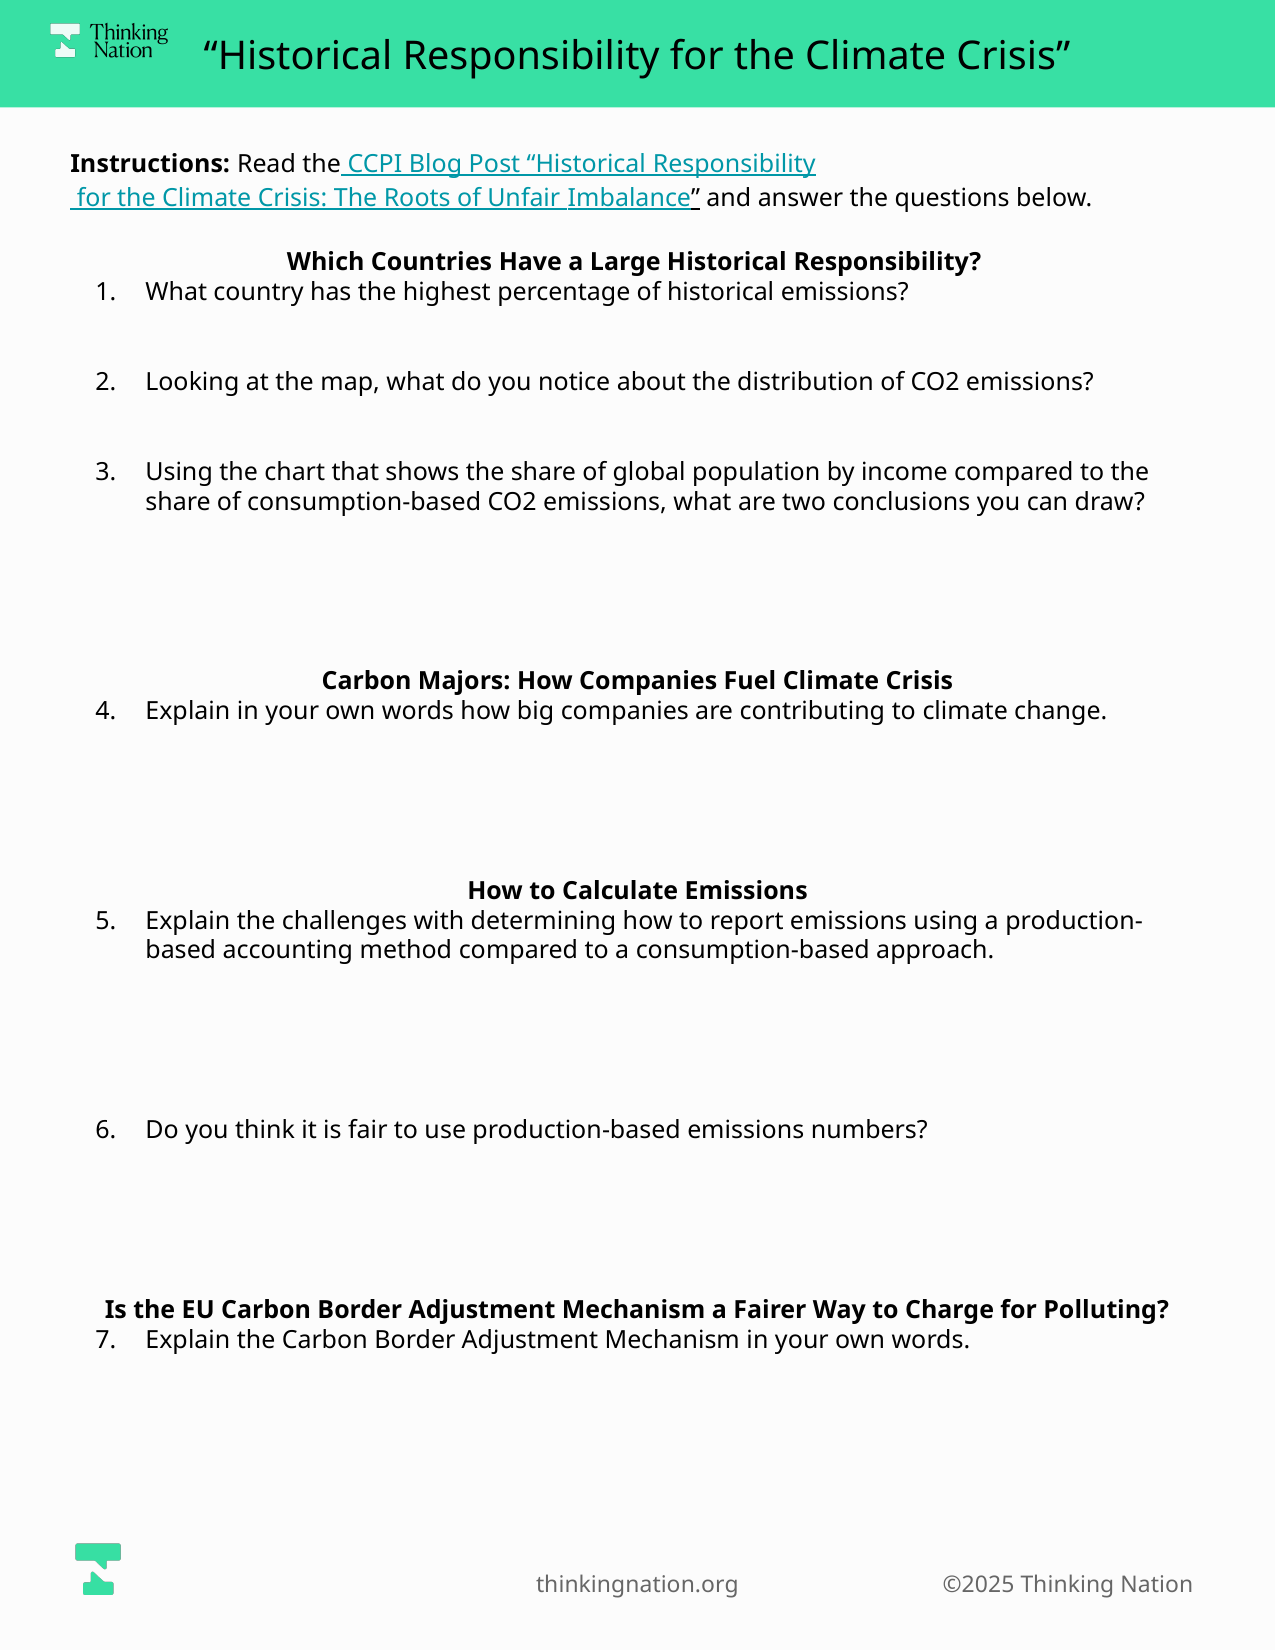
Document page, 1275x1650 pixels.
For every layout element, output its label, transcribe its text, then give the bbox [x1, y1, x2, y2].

picture [36, 12, 172, 69]
text_box ©2025 Thinking Nation [907, 1553, 1210, 1605]
text_box thinkingnation.org [486, 1553, 789, 1605]
text_box Instructions: Read the CCPI Blog Post “Historical Responsibility for the Climate Crisis: The Roots of Unfair Imbalance” and answer the questions below. Which Countries Have a Large Historical Responsibility? What country has the highest percentage of historical emissions? Looking at the map, what do you notice about the distribution of CO2 emissions? Using the chart that shows the share of global population by income compared to the share of consumption-based CO2 emissions, what are two conclusions you can draw? Carbon Majors: How Companies Fuel Climate Crisis Explain in your own words how big companies are contributing to climate change. How to Calculate Emissions Explain the challenges with determining how to report emissions using a production-based accounting method compared to a consumption-based approach. Do you think it is fair to use production-based emissions numbers? Is the EU Carbon Border Adjustment Mechanism a Fairer Way to Charge for Polluting? Explain the Carbon Border Adjustment Mechanism in your own words. [55, 132, 1221, 1369]
text_box “Historical Responsibility for the Climate Crisis” [0, 0, 1275, 108]
picture [62, 1533, 134, 1605]
